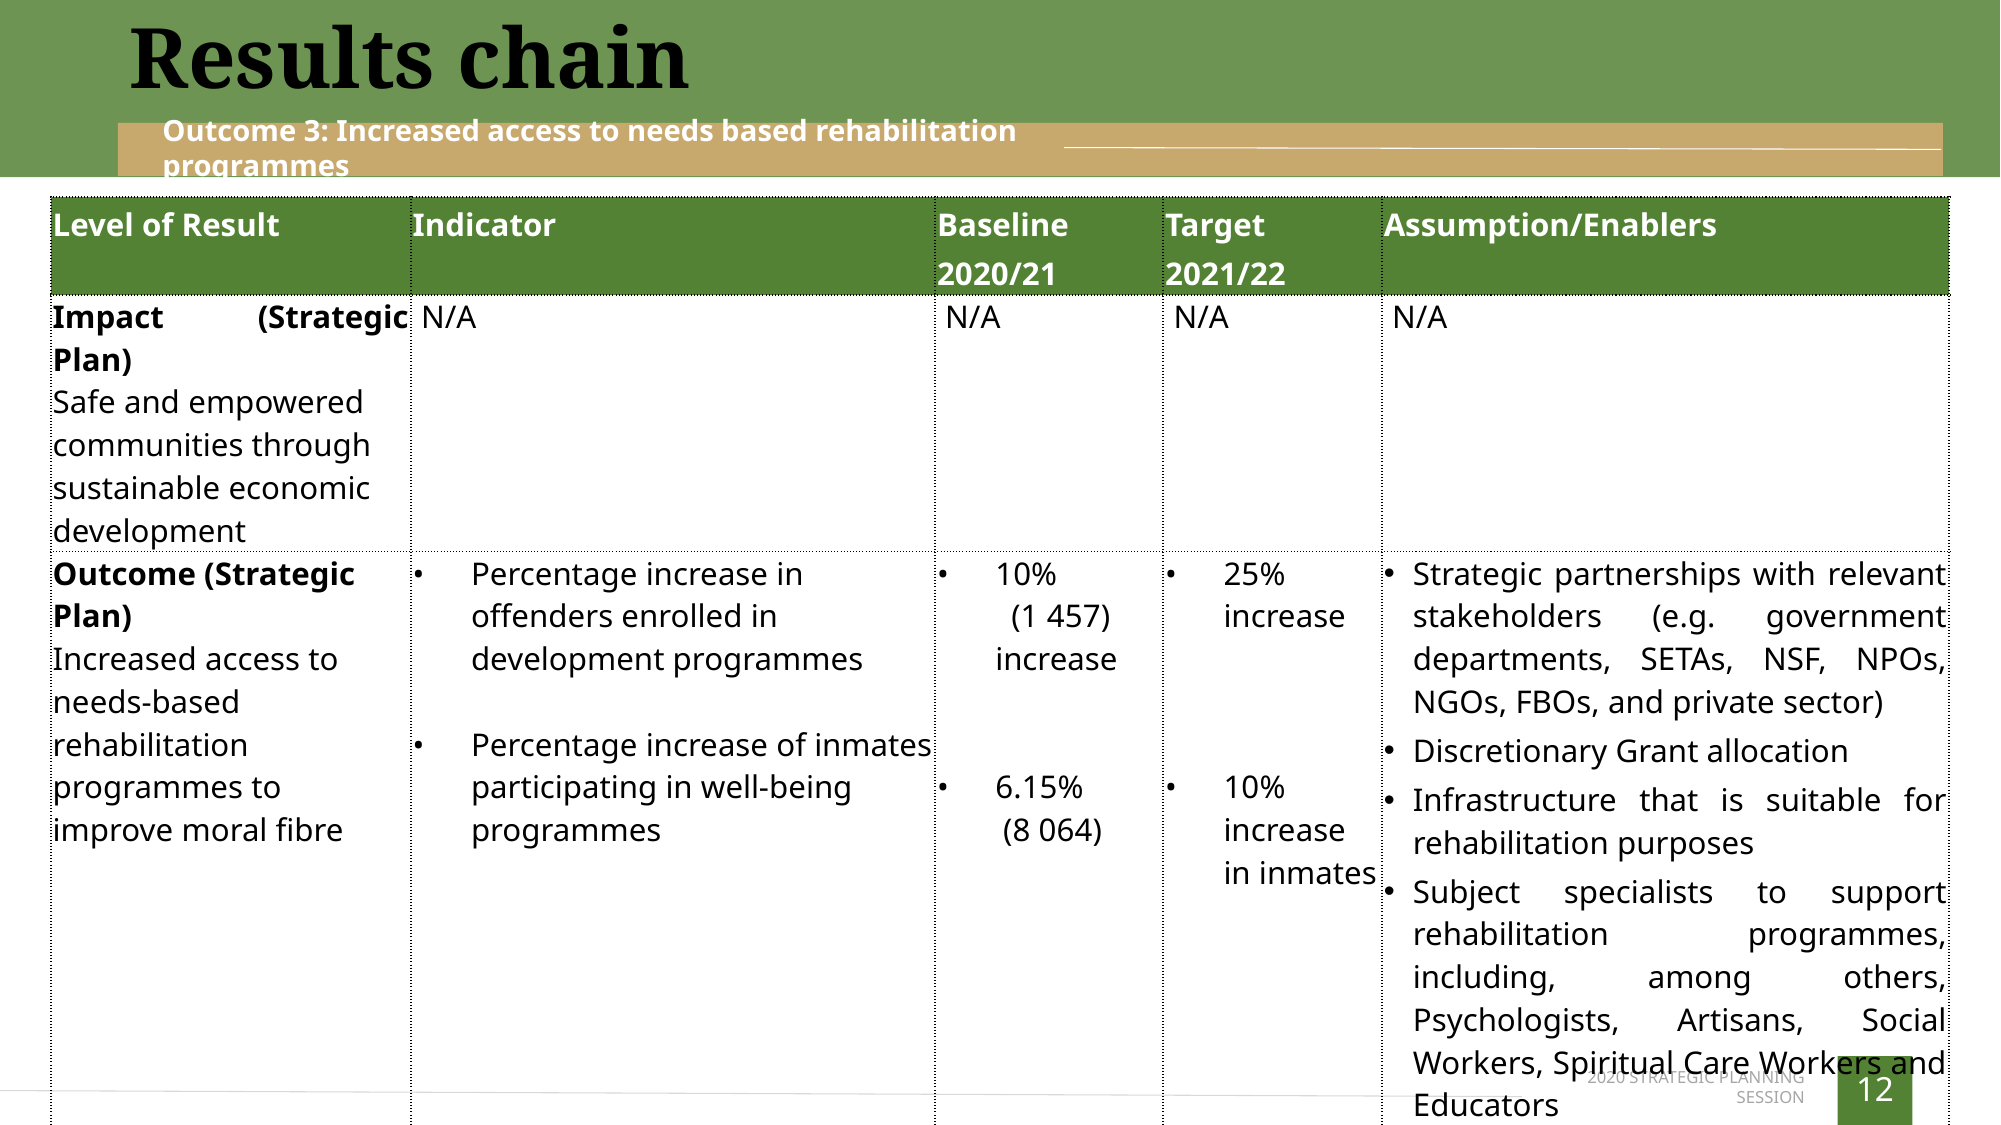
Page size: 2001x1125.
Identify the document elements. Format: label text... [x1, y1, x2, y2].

table_cell Impact (Strategic Plan) Safe and empowered communities through sustainable economic development [51, 295, 411, 552]
table_cell N/A [411, 295, 935, 552]
title Results chain [114, 17, 1888, 106]
table_cell N/A [935, 295, 1163, 552]
table_header Target 2021/22 [1163, 197, 1382, 295]
table_cell N/A [1163, 295, 1382, 552]
table_header Level of Result [51, 197, 411, 295]
table_cell N/A [1382, 295, 1949, 552]
table_cell • Percentage increase in offenders enrolled in development programmes • Percentage increase of inmates participating in well-being programmes [411, 552, 935, 1125]
table_header Assumption/Enablers [1382, 197, 1949, 295]
table_cell Outcome (Strategic Plan) Increased access to needs-based rehabilitation programmes to improve moral fibre [51, 552, 411, 1125]
table_header Indicator [411, 197, 935, 295]
table_cell Strategic partnerships with relevant stakeholders (e.g. government departments, SETAs, NSF, NPOs, NGOs, FBOs, and private sector) Discretionary Grant allocation Infrastructure that is suitable for rehabilitation purposes Subject specialists to support rehabilitation programmes, including, among others, Psychologists, Artisans, Social Workers, Spiritual Care Workers and Educators [1382, 552, 1949, 1125]
table_header Baseline 2020/21 [935, 197, 1163, 295]
table_cell • 10% (1 457) increase • 6.15% (8 064) [935, 552, 1163, 1125]
table_cell • 25% increase • 10% increase in inmates [1163, 552, 1382, 1125]
